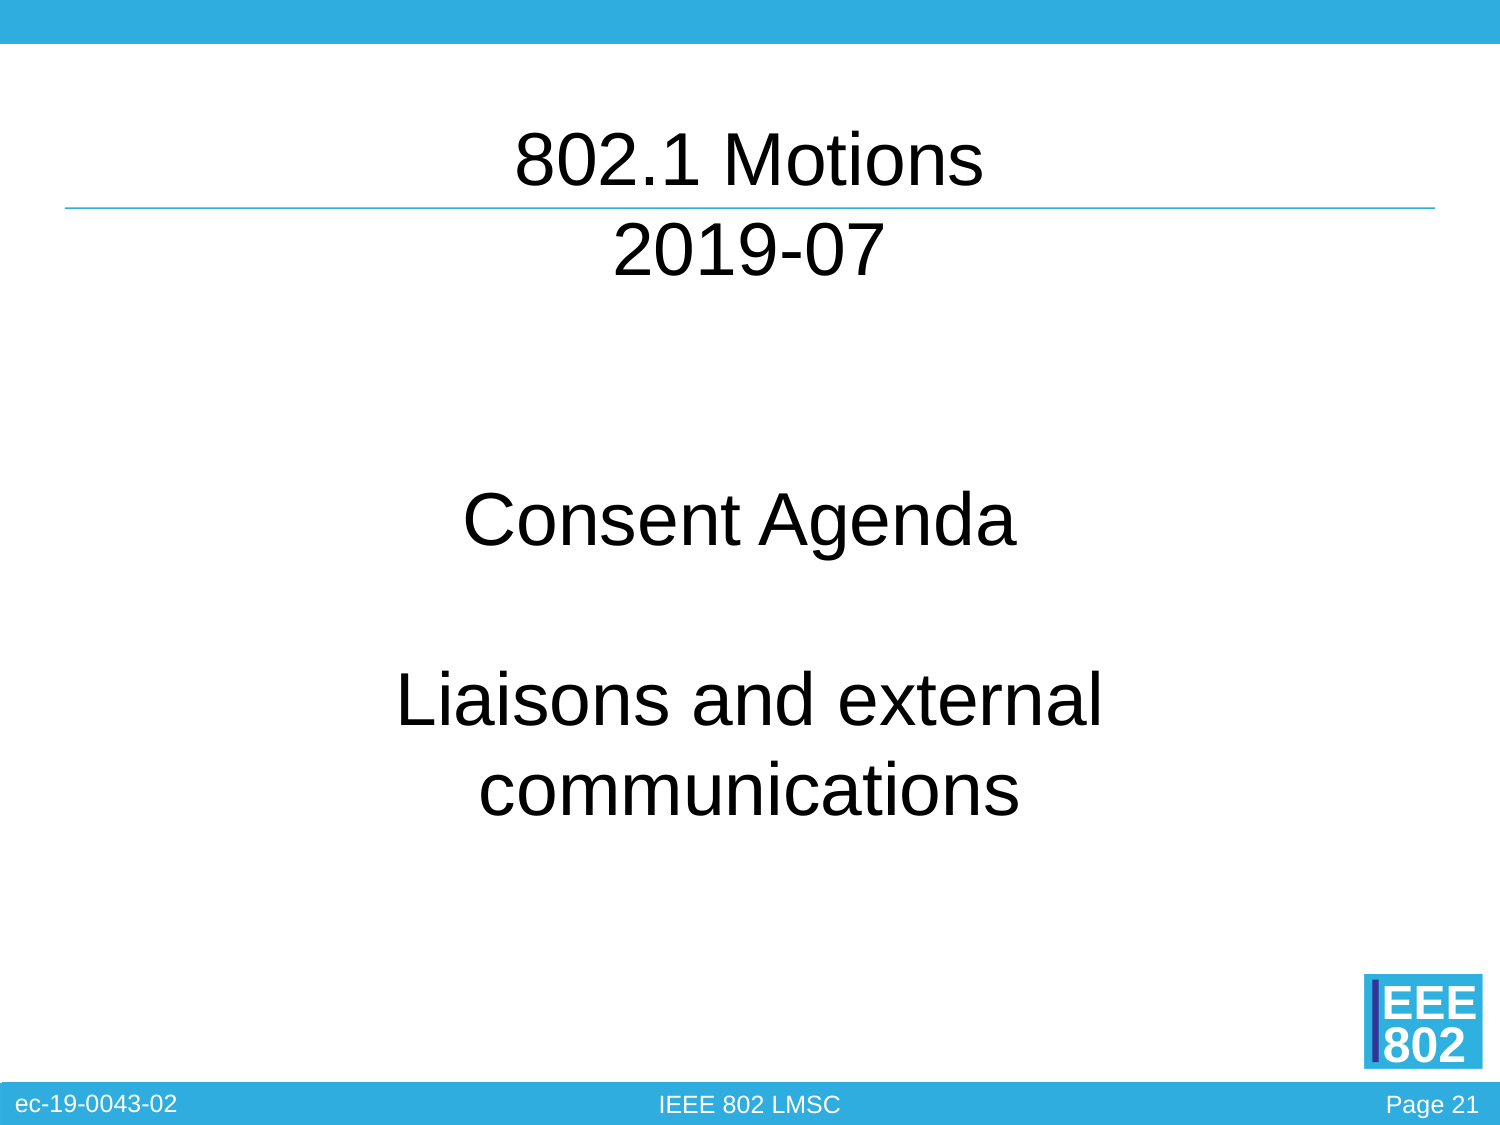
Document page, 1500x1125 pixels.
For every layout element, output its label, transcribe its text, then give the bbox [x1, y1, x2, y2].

title 802.1 Motions 2019-07 Consent Agenda Liaisons and external communications [112, 349, 1388, 591]
